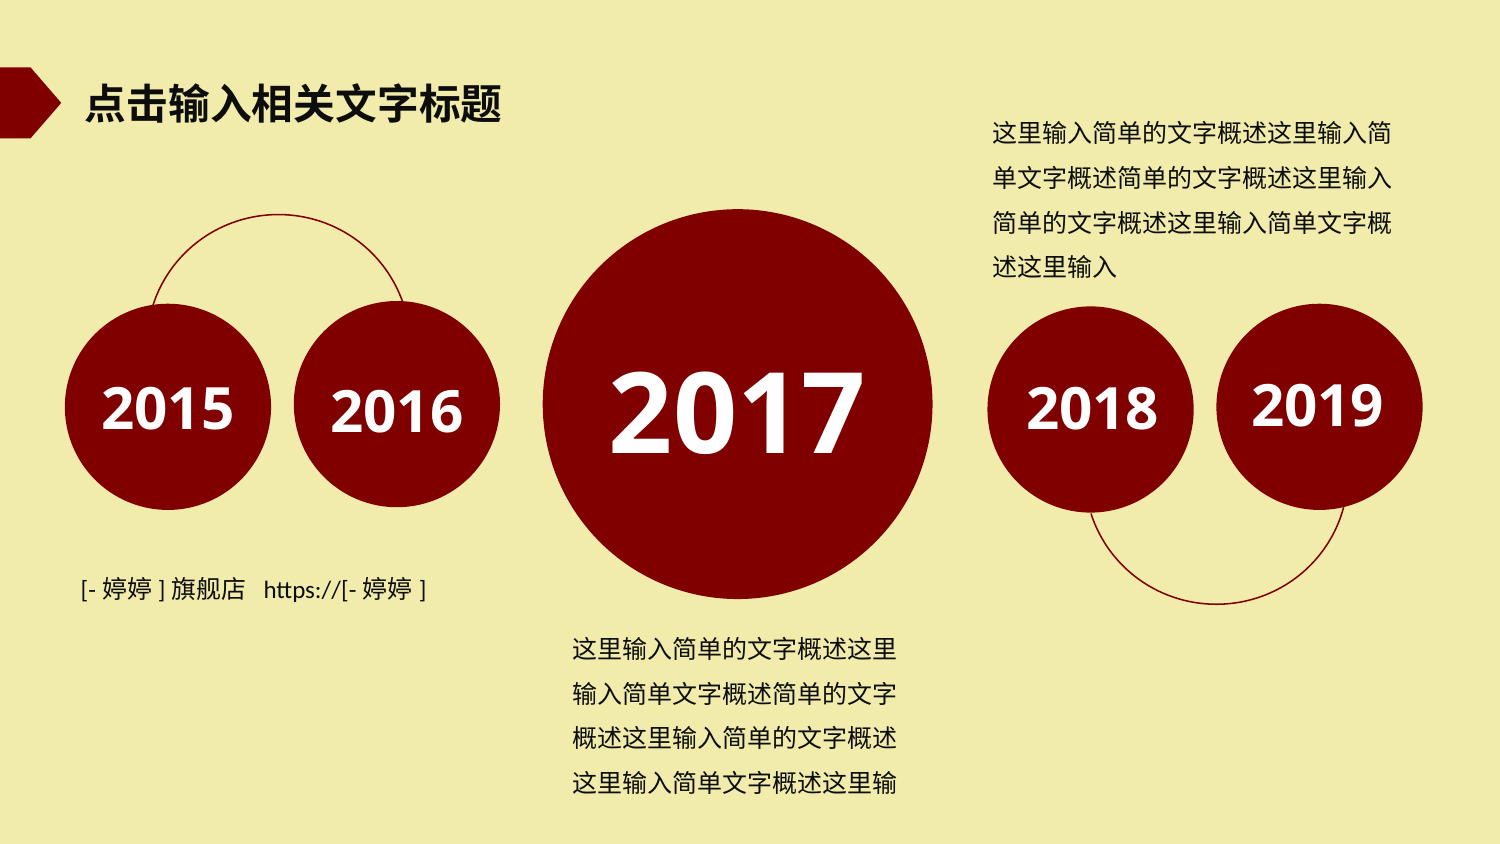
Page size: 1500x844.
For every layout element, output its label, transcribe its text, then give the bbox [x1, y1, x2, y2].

text_box 2019 [1236, 361, 1399, 446]
text_box 2015 [86, 363, 250, 449]
text_box [153, 213, 403, 345]
text_box [-婷婷]旗舰店 https://[-婷婷] [65, 551, 514, 612]
text_box [1214, 301, 1425, 510]
text_box [540, 207, 935, 602]
text_box 点击输入相关文字标题 [70, 70, 518, 135]
text_box [0, 65, 63, 141]
text_box 2017 [594, 333, 881, 484]
text_box [985, 304, 1196, 515]
text_box 2018 [1011, 363, 1175, 449]
text_box [1090, 474, 1345, 606]
text_box 这里输入简单的文字概述这里输入简单文字概述简单的文字概述这里输入简单的文字概述这里输入简单文字概述这里输入 [978, 94, 1426, 290]
text_box [291, 298, 503, 510]
text_box 这里输入简单的文字概述这里输入简单文字概述简单的文字概述这里输入简单的文字概述这里输入简单文字概述这里输 [557, 610, 933, 806]
text_box 2016 [315, 366, 479, 452]
text_box [62, 301, 274, 513]
